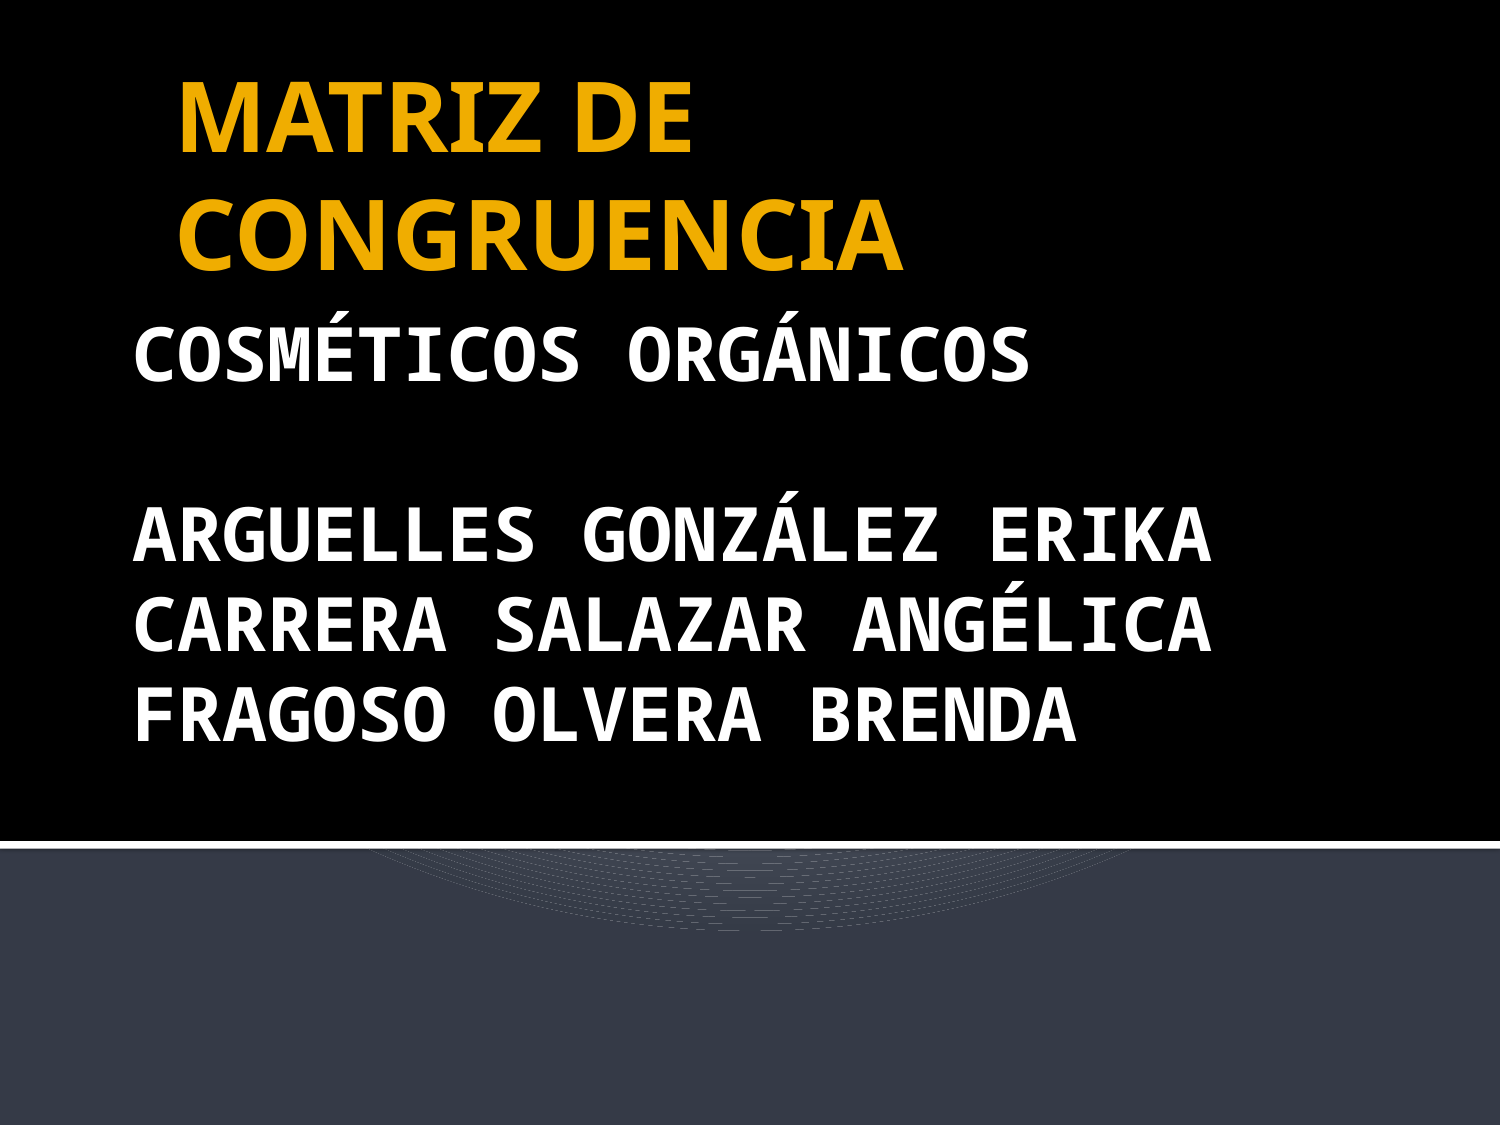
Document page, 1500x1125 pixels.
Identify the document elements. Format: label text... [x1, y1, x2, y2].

subtitle COSMÉTICOS ORGÁNICOS ARGUELLES GONZÁLEZ ERIKA CARRERA SALAZAR ANGÉLICA FRAGOSO OLVERA BRENDA [112, 299, 1400, 846]
title MATRIZ DE CONGRUENCIA [159, 54, 1376, 209]
